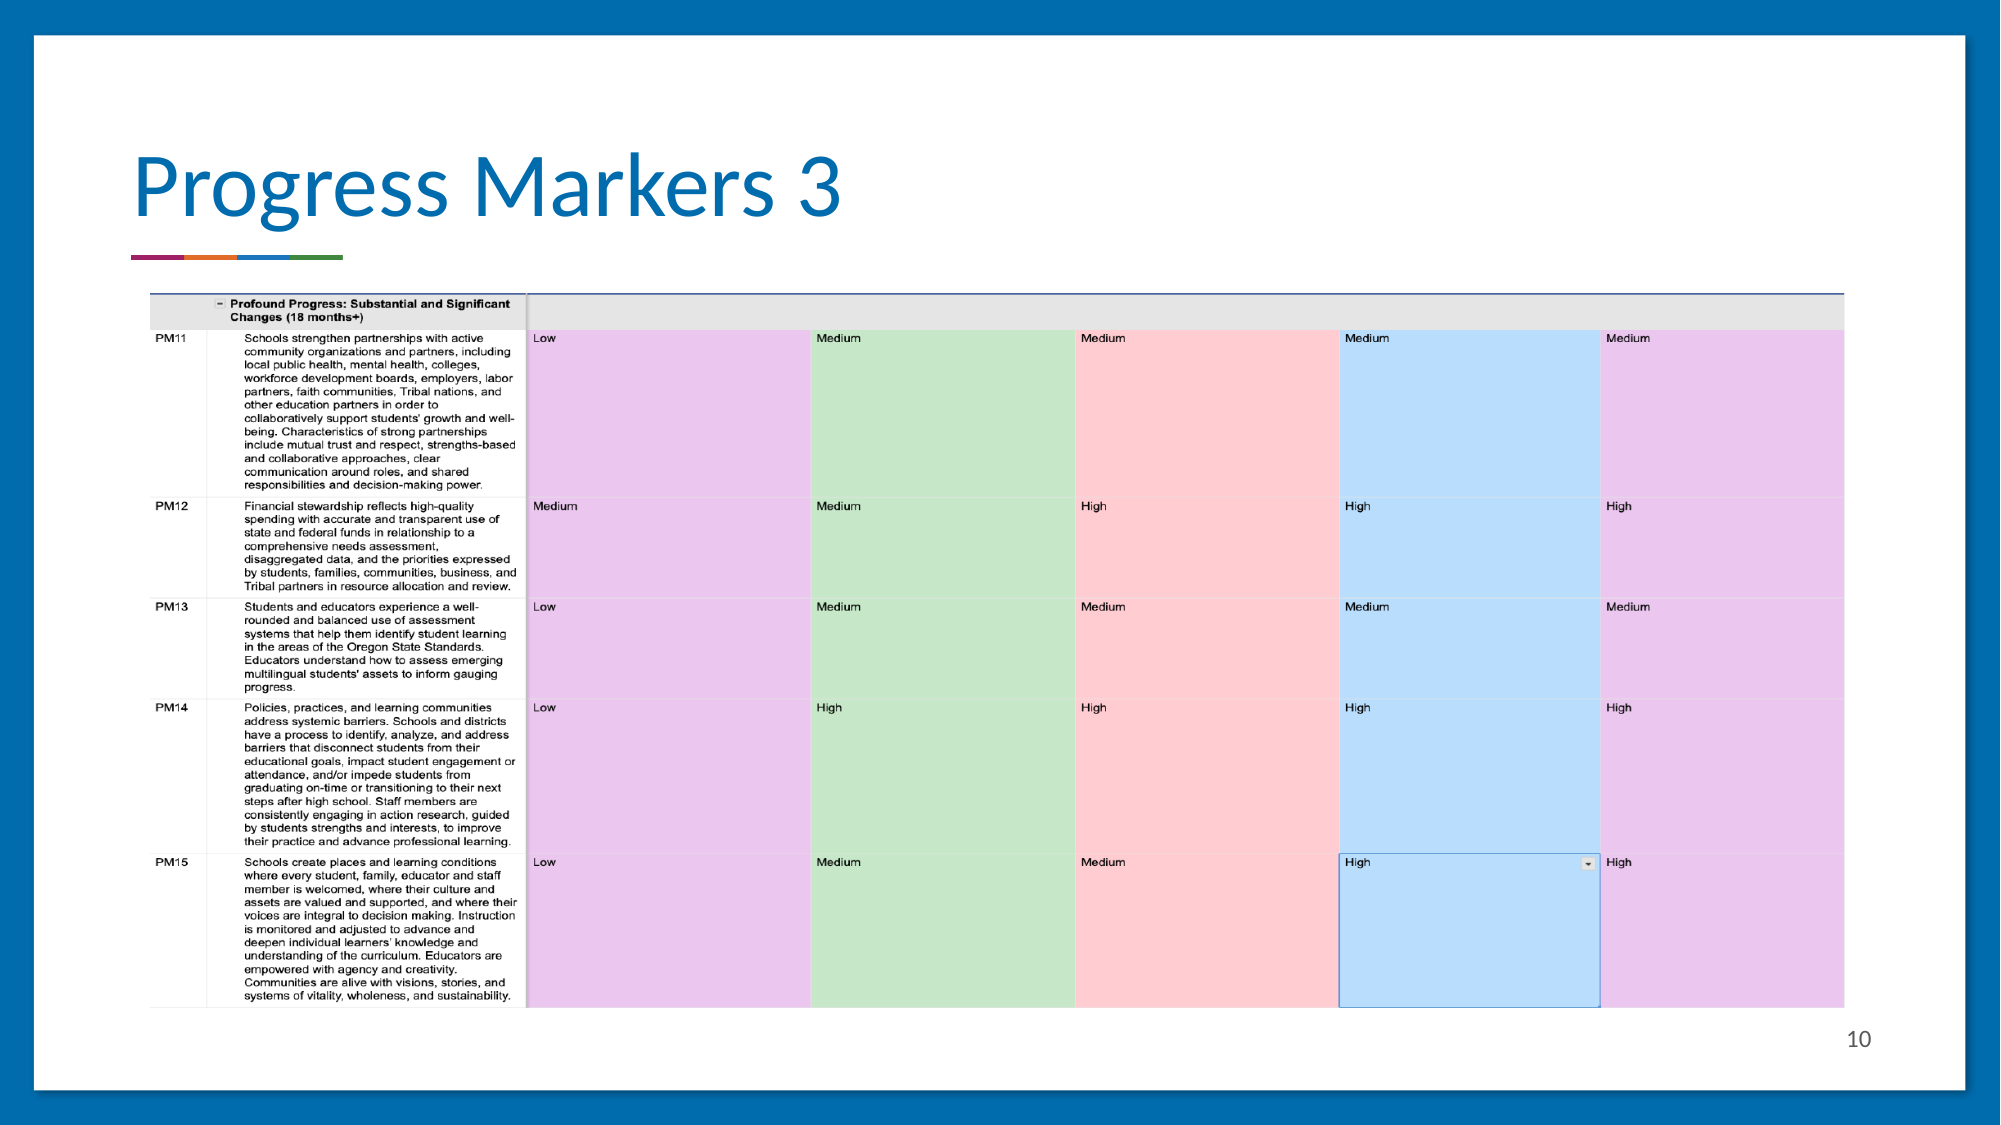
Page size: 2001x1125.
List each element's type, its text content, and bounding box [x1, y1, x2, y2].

picture [131, 255, 343, 260]
picture [149, 293, 1845, 1008]
title Progress Markers 3 [117, 75, 1887, 244]
slide_number ‹#› [1412, 1007, 1887, 1068]
